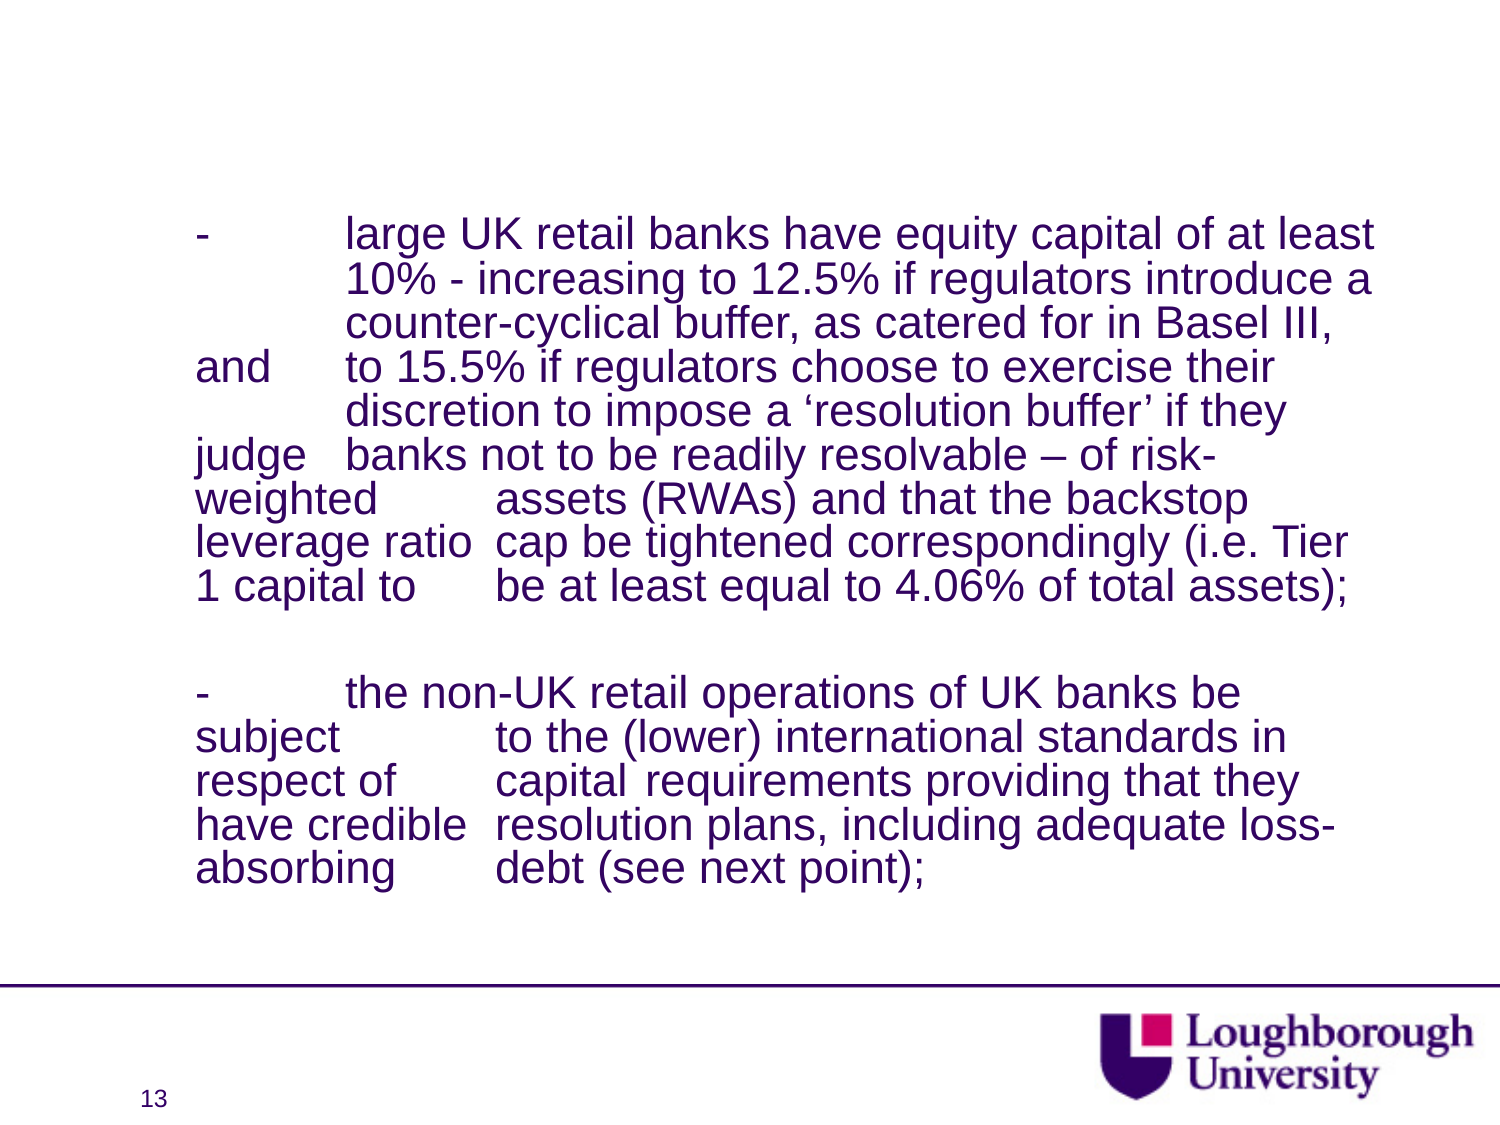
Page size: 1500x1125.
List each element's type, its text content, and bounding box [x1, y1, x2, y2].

text_box - large UK retail banks have equity capital of at least 10% - increasing to 12.5% if regulators introduce a counter-cyclical buffer, as catered for in Basel III, and to 15.5% if regulators choose to exercise their discretion to impose a ‘resolution buffer’ if they judge banks not to be readily resolvable – of risk-weighted assets (RWAs) and that the backstop leverage ratio cap be tightened correspondingly (i.e. Tier 1 capital to be at least equal to 4.06% of total assets); - the non-UK retail operations of UK banks be subject to the (lower) international standards in respect of capital requirements providing that they have credible resolution plans, including adequate loss-absorbing debt (see next point); [123, 184, 1399, 885]
slide_number 13 [124, 1074, 226, 1107]
picture [0, 984, 1500, 1125]
